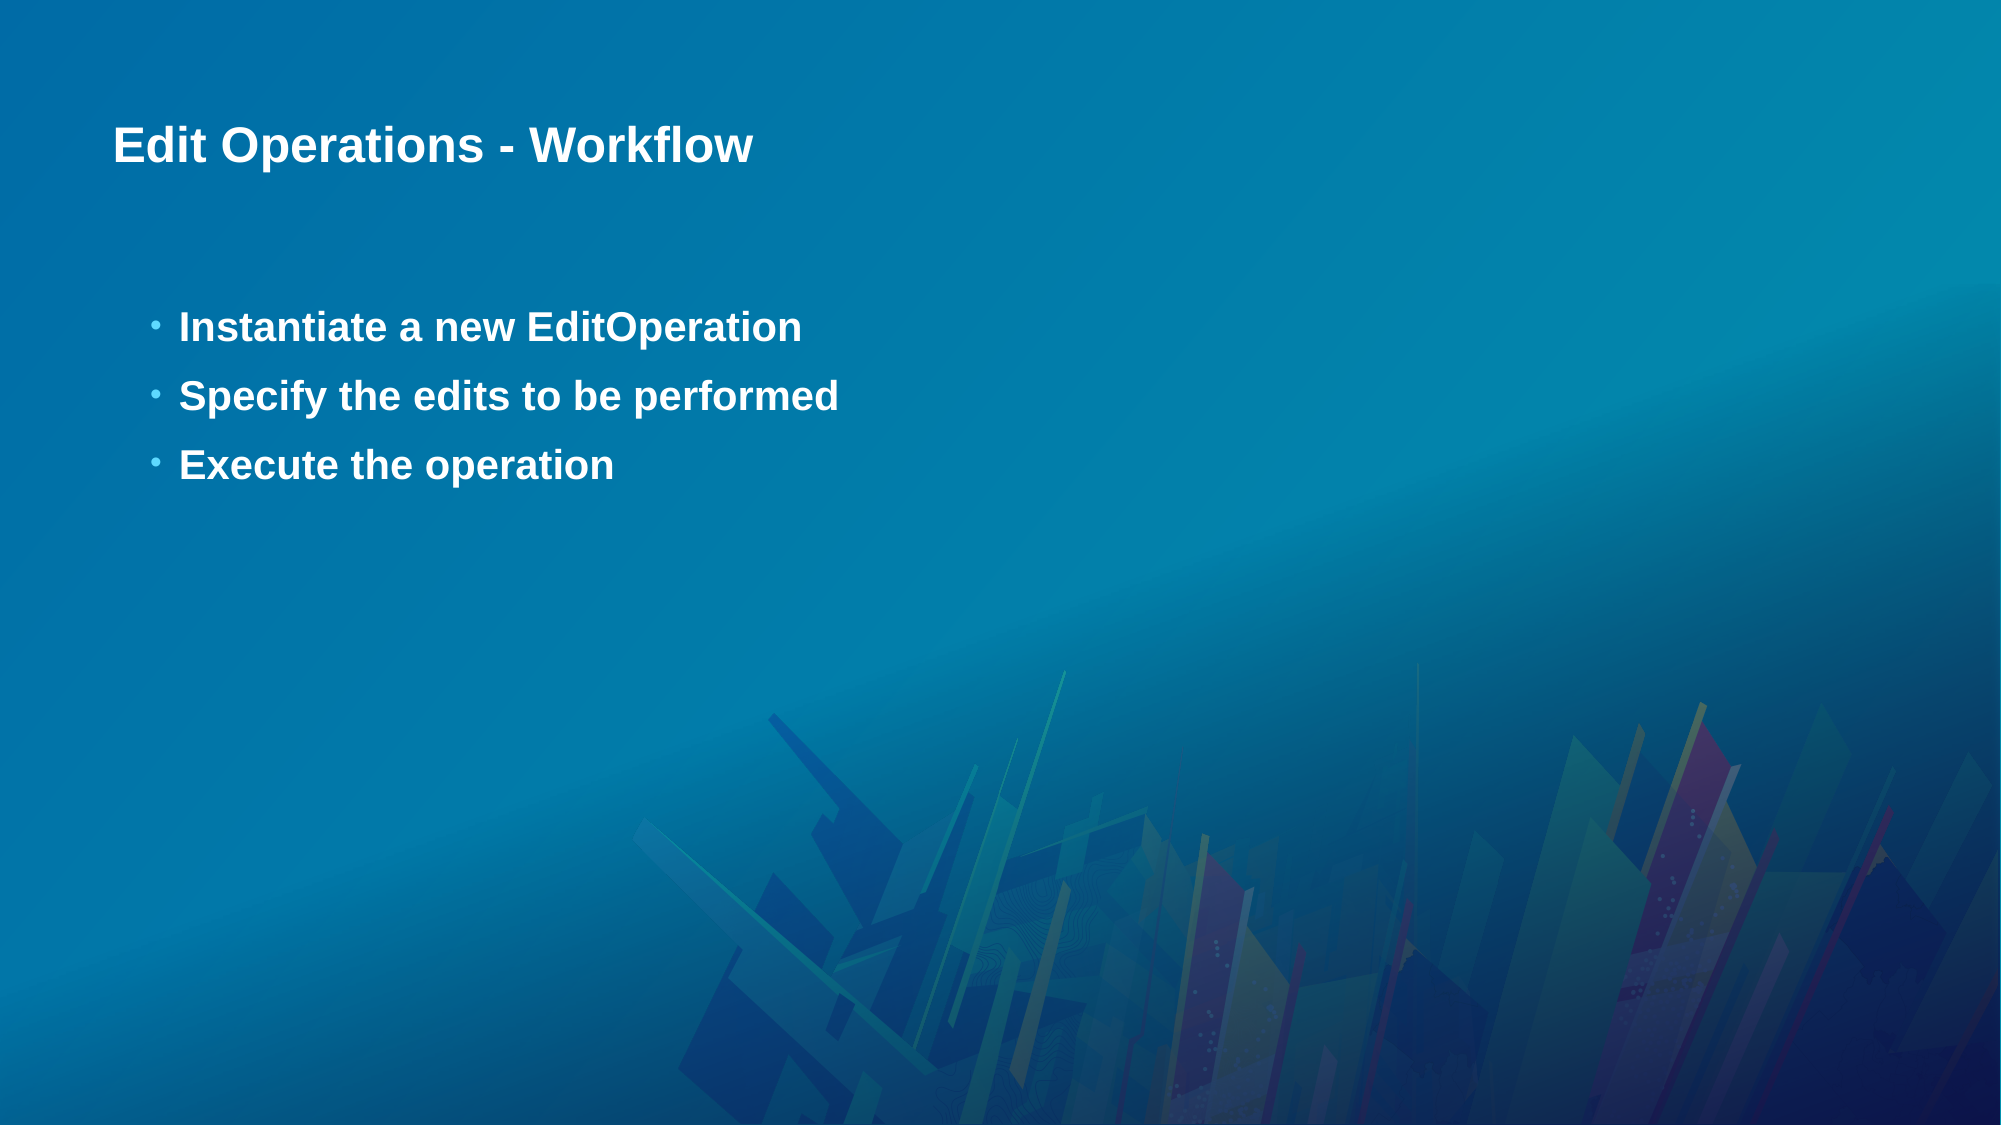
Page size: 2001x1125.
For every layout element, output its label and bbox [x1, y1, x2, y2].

text_box [0, 0, 2000, 1125]
